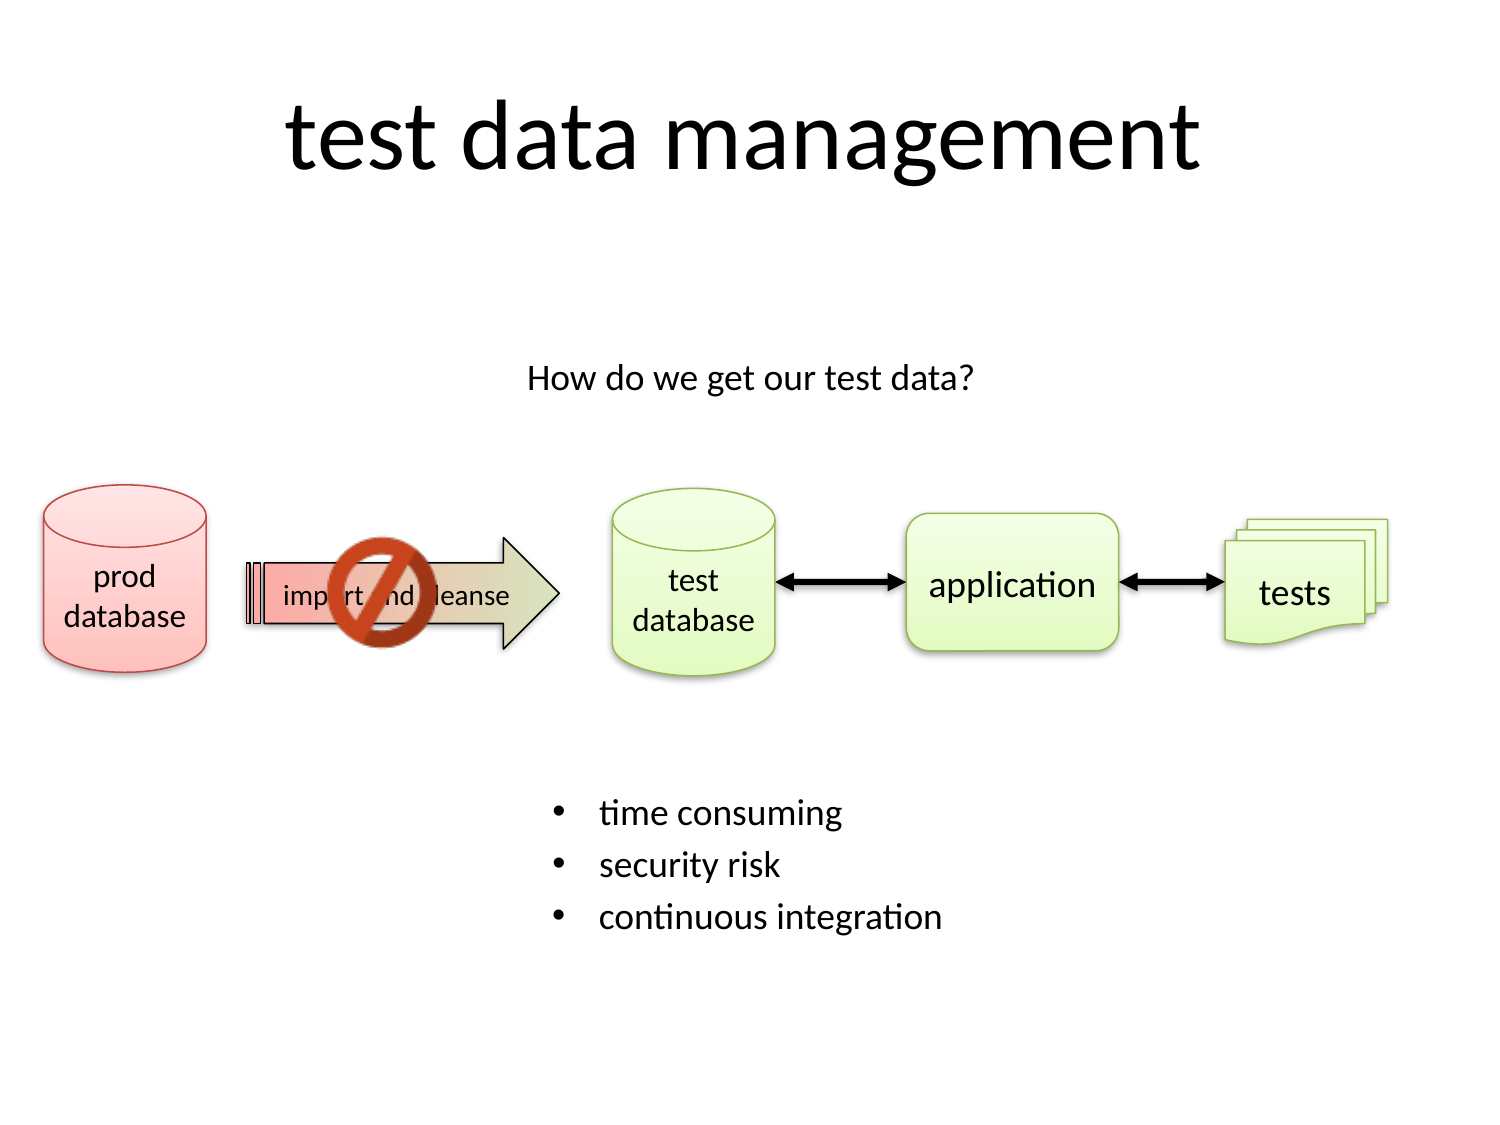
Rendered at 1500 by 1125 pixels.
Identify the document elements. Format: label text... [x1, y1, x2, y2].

text_box time consuming [537, 780, 1053, 832]
text_box tests [1224, 518, 1389, 645]
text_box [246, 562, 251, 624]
text_box import and cleanse [253, 562, 261, 624]
text_box How do we get our test data? [53, 345, 1450, 405]
text_box security risk [537, 832, 1053, 884]
text_box test data management [74, 62, 1413, 198]
text_box application [905, 512, 1120, 652]
text_box import and cleanse [455, 536, 560, 650]
text_box test database [611, 487, 776, 677]
picture [314, 525, 451, 661]
text_box import and cleanse [263, 562, 309, 625]
text_box prod database [42, 484, 207, 674]
text_box continuous integration [537, 884, 1053, 945]
